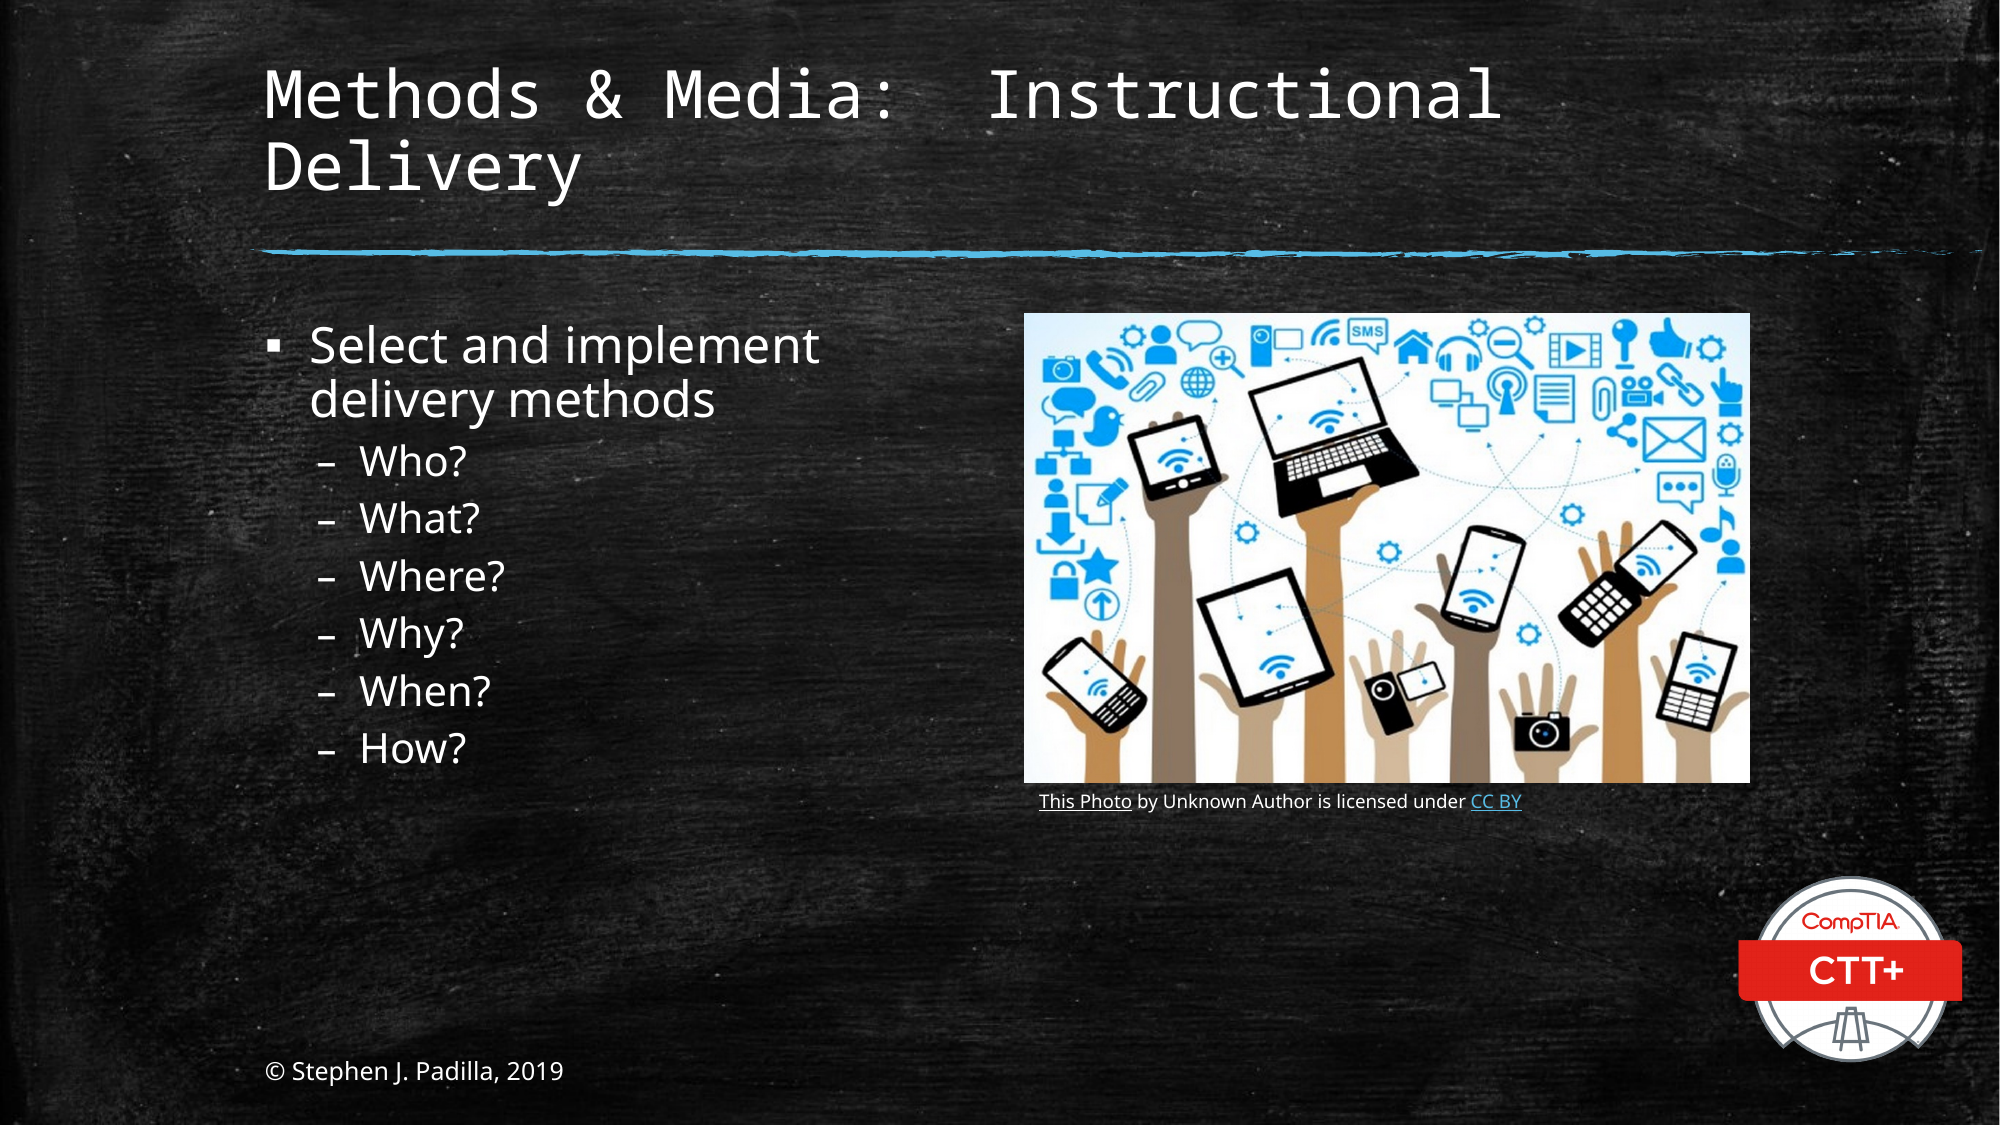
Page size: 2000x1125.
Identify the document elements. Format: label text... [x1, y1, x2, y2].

text_box This Photo by Unknown Author is licensed under CC BY [1024, 783, 1750, 823]
picture [1699, 824, 2000, 1125]
title Methods & Media: Instructional Delivery [249, 45, 1750, 213]
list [1024, 313, 1750, 783]
list Select and implement delivery methods Who? What? Where? Why? When? How? [249, 312, 975, 1013]
footer © Stephen J. Padilla, 2019 [249, 1050, 1288, 1096]
